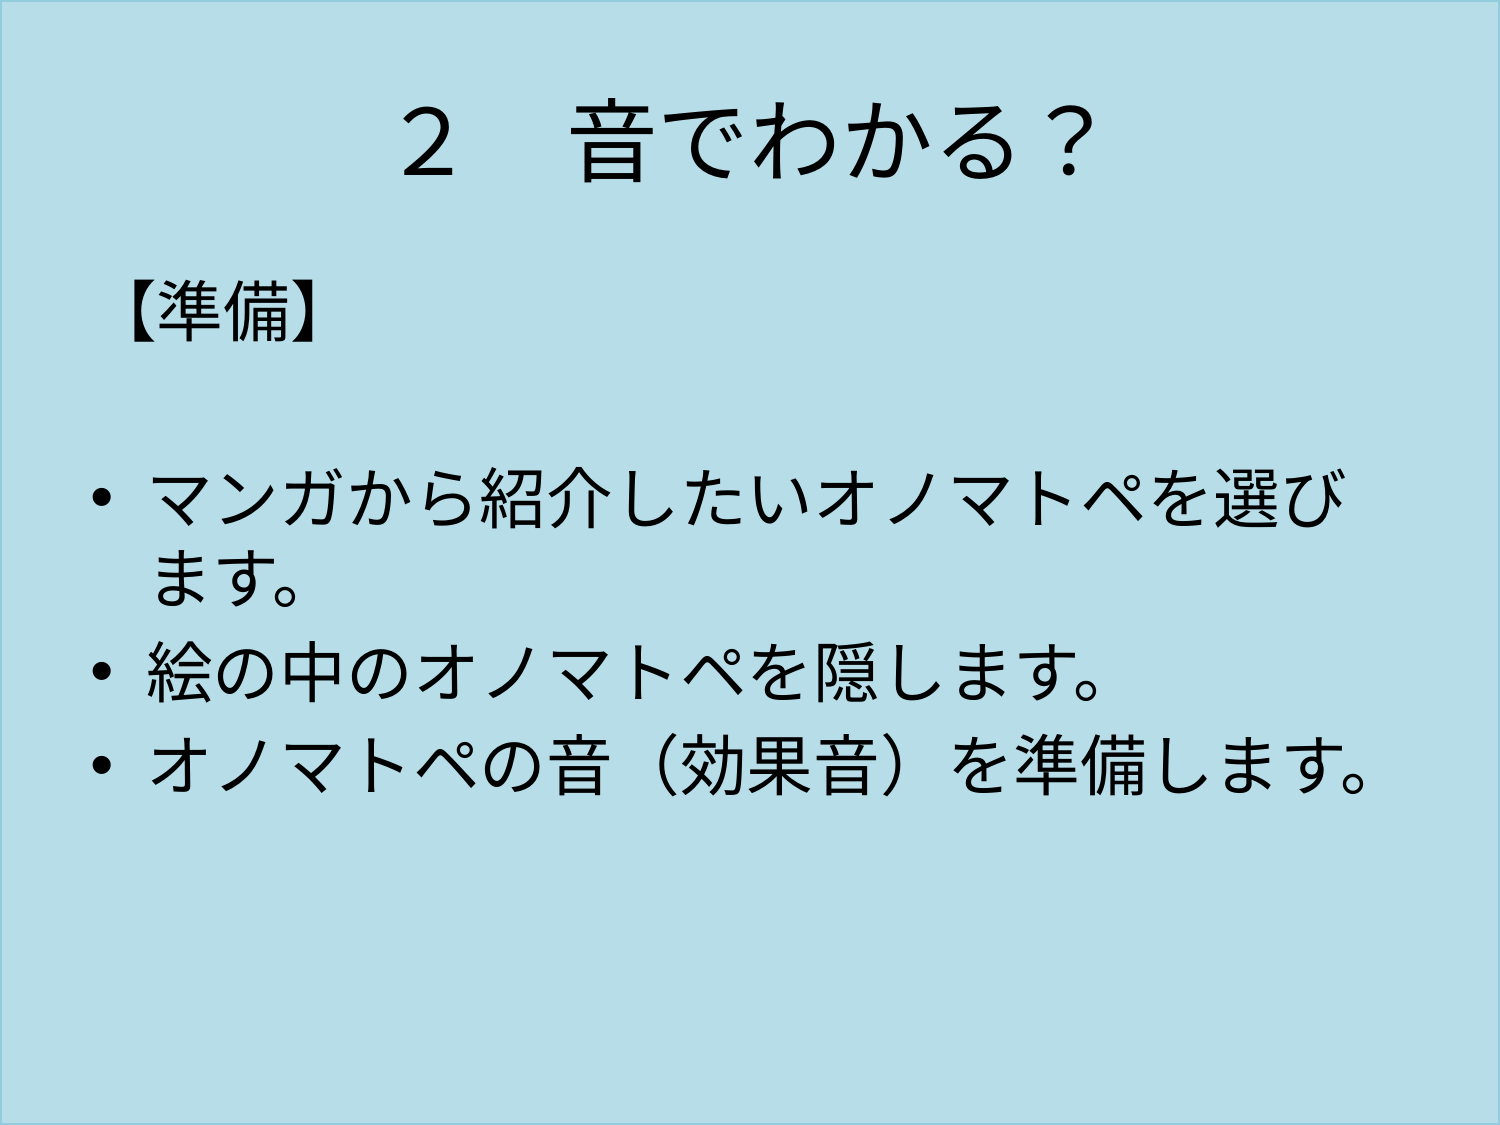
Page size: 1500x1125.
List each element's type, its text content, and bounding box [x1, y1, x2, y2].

text_box [0, 0, 1500, 1125]
title ２ 音でわかる？ [75, 45, 1425, 233]
list 【準備】 マンガから紹介したいオノマトペを選びます。 絵の中のオノマトペを隠します。 オノマトペの音（効果音）を準備します。 [75, 262, 1425, 1005]
